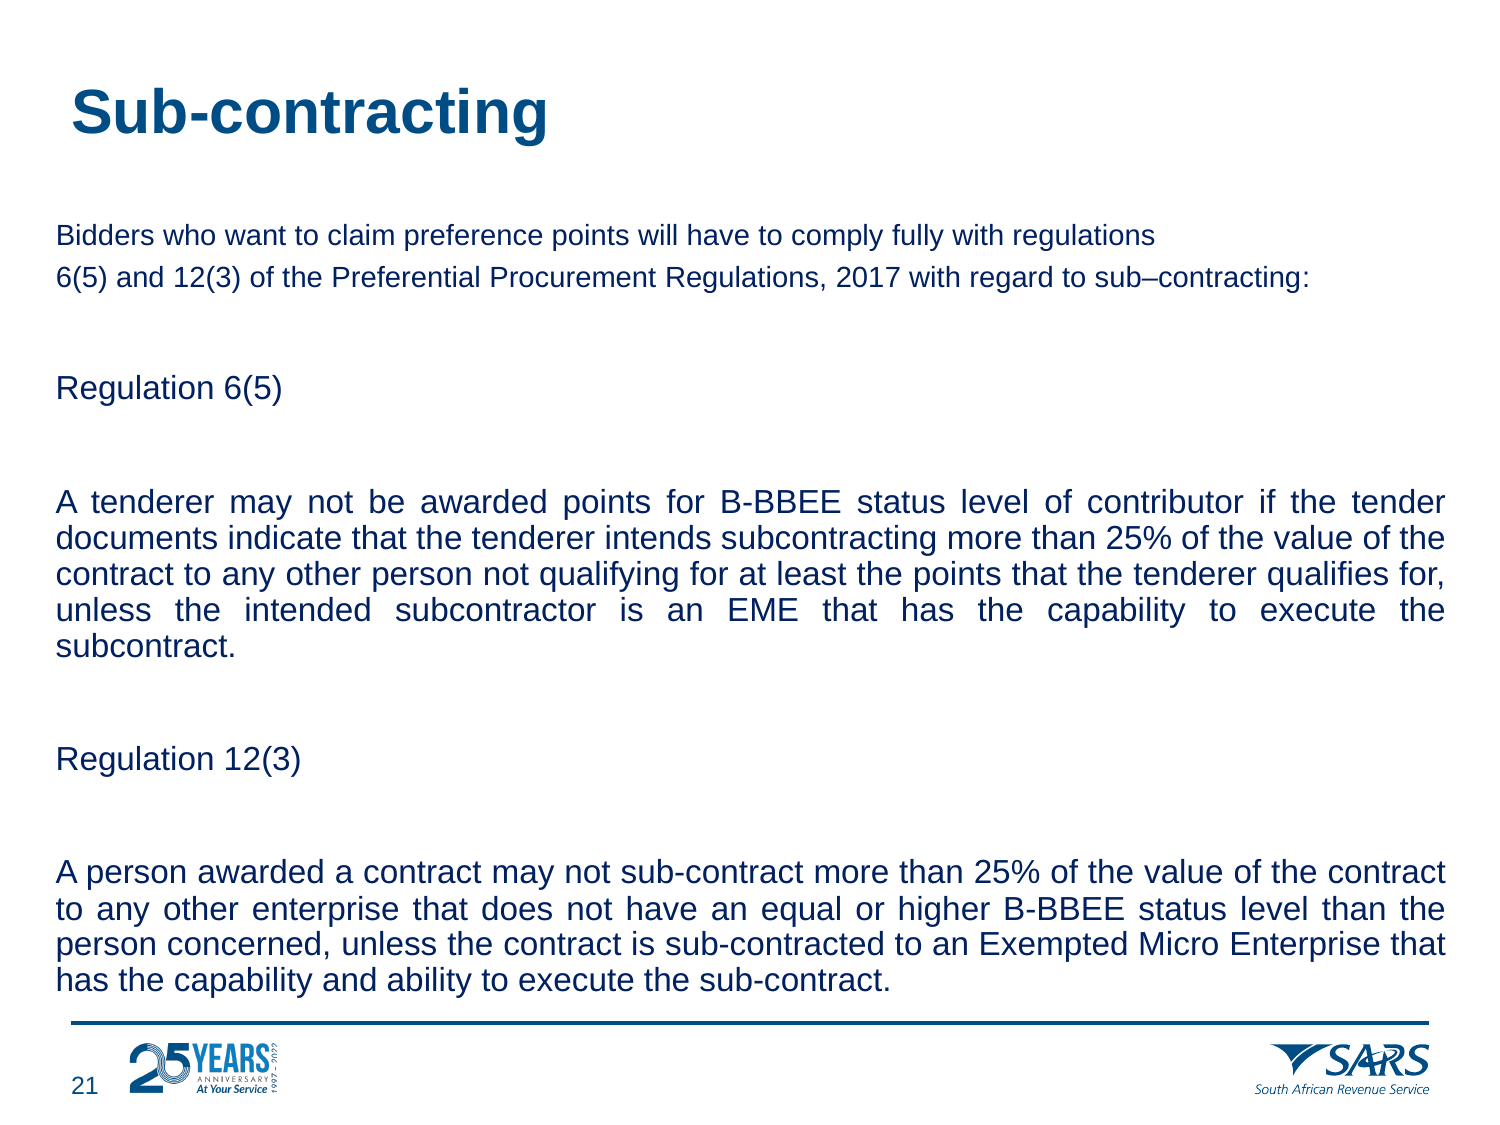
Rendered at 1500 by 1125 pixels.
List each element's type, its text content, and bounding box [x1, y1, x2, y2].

slide_number 20 [56, 1054, 394, 1115]
title Sub-contracting [56, 72, 1350, 160]
text_box Bidders who want to claim preference points will have to comply fully with regulations 6(5) and 12(3) of the Preferential Procurement Regulations, 2017 with regard to sub–contracting: Regulation 6(5) A tenderer may not be awarded points for B-BBEE status level of contributor if the tender documents indicate that the tenderer intends subcontracting more than 25% of the value of the contract to any other person not qualifying for at least the points that the tenderer qualifies for, unless the intended subcontractor is an EME that has the capability to execute the subcontract. Regulation 12(3) A person awarded a contract may not sub-contract more than 25% of the value of the contract to any other enterprise that does not have an equal or higher B-BBEE status level than the person concerned, unless the contract is sub-contracted to an Exempted Micro Enterprise that has the capability and ability to execute the sub-contract. [40, 213, 1463, 1040]
